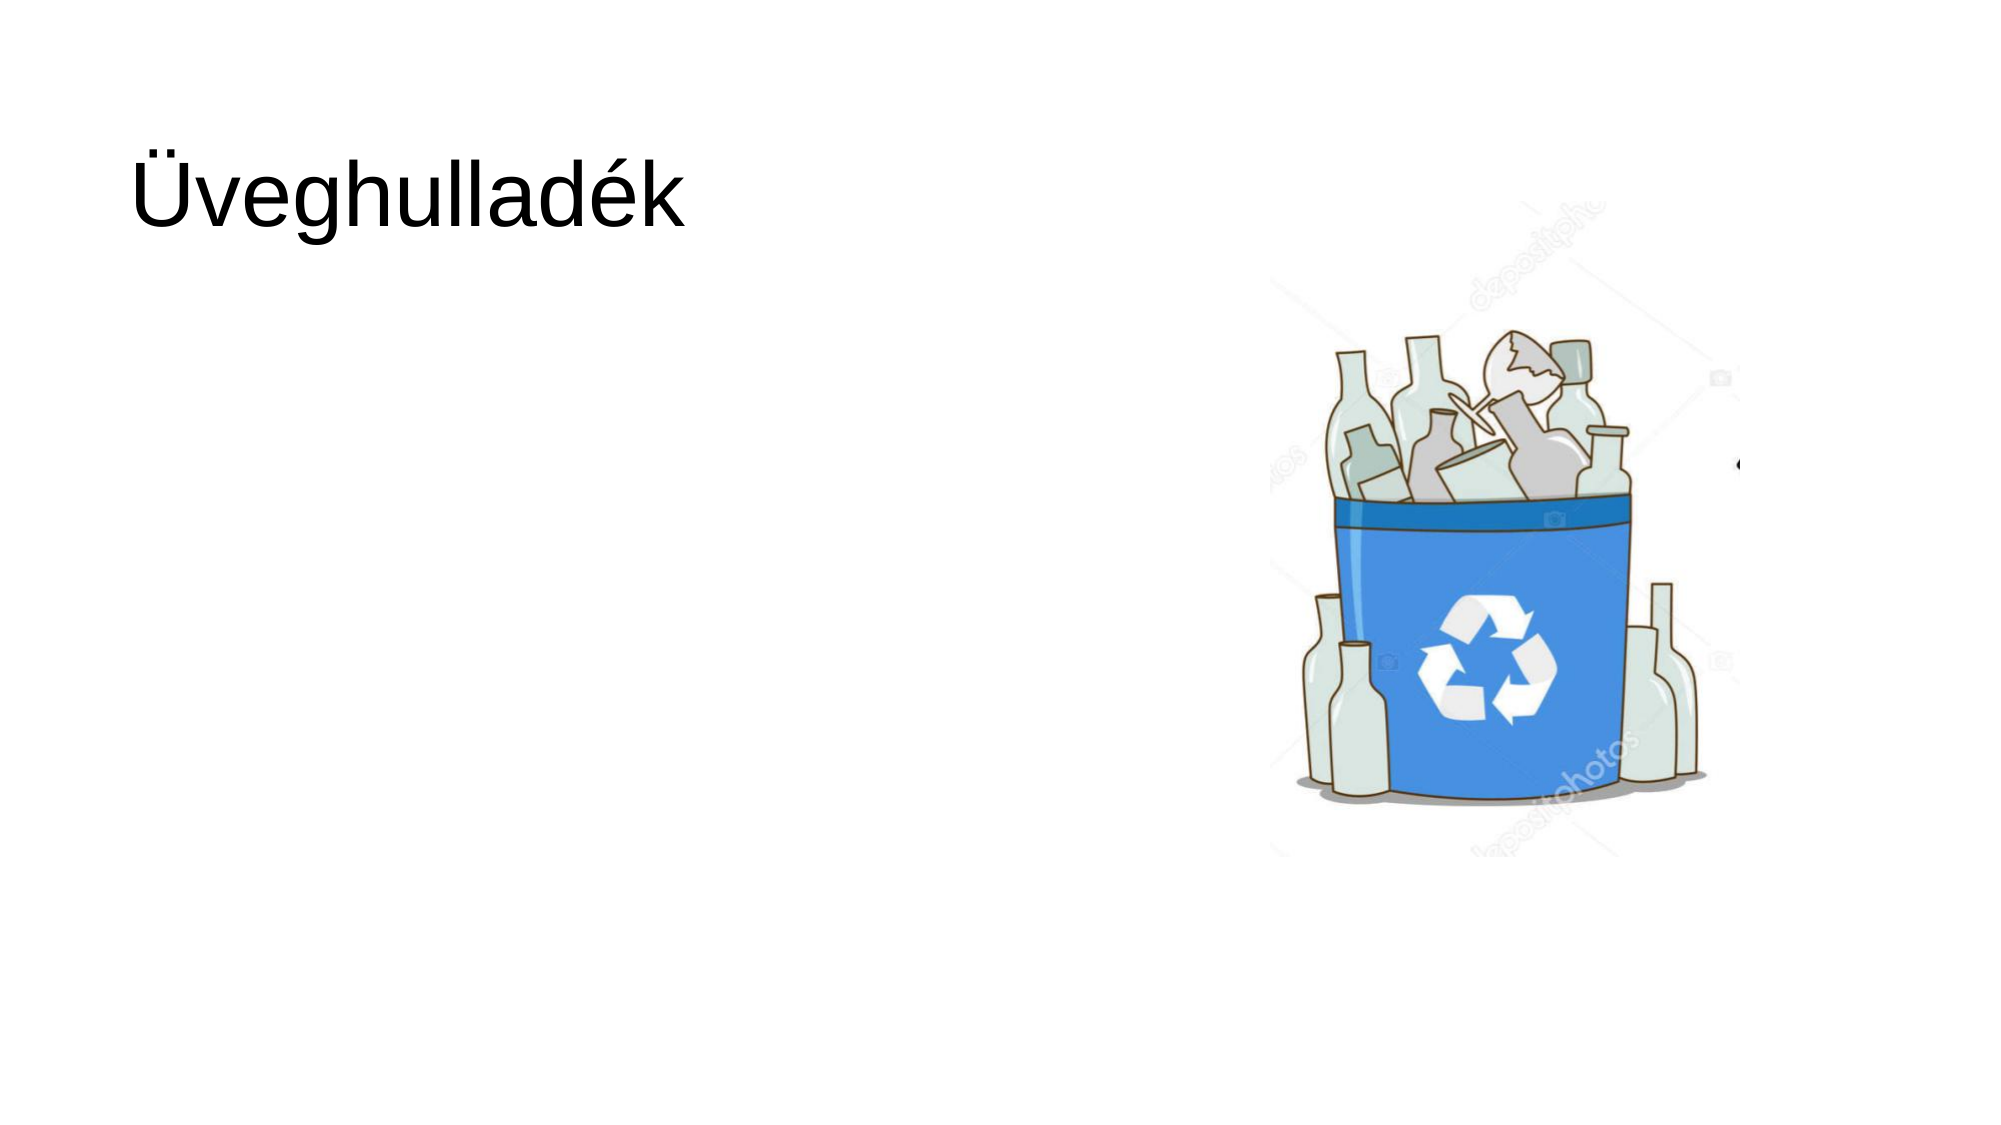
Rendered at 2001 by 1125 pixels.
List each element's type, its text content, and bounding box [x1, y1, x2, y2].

title Üveghulladék [114, 96, 940, 298]
picture [1270, 201, 1740, 857]
